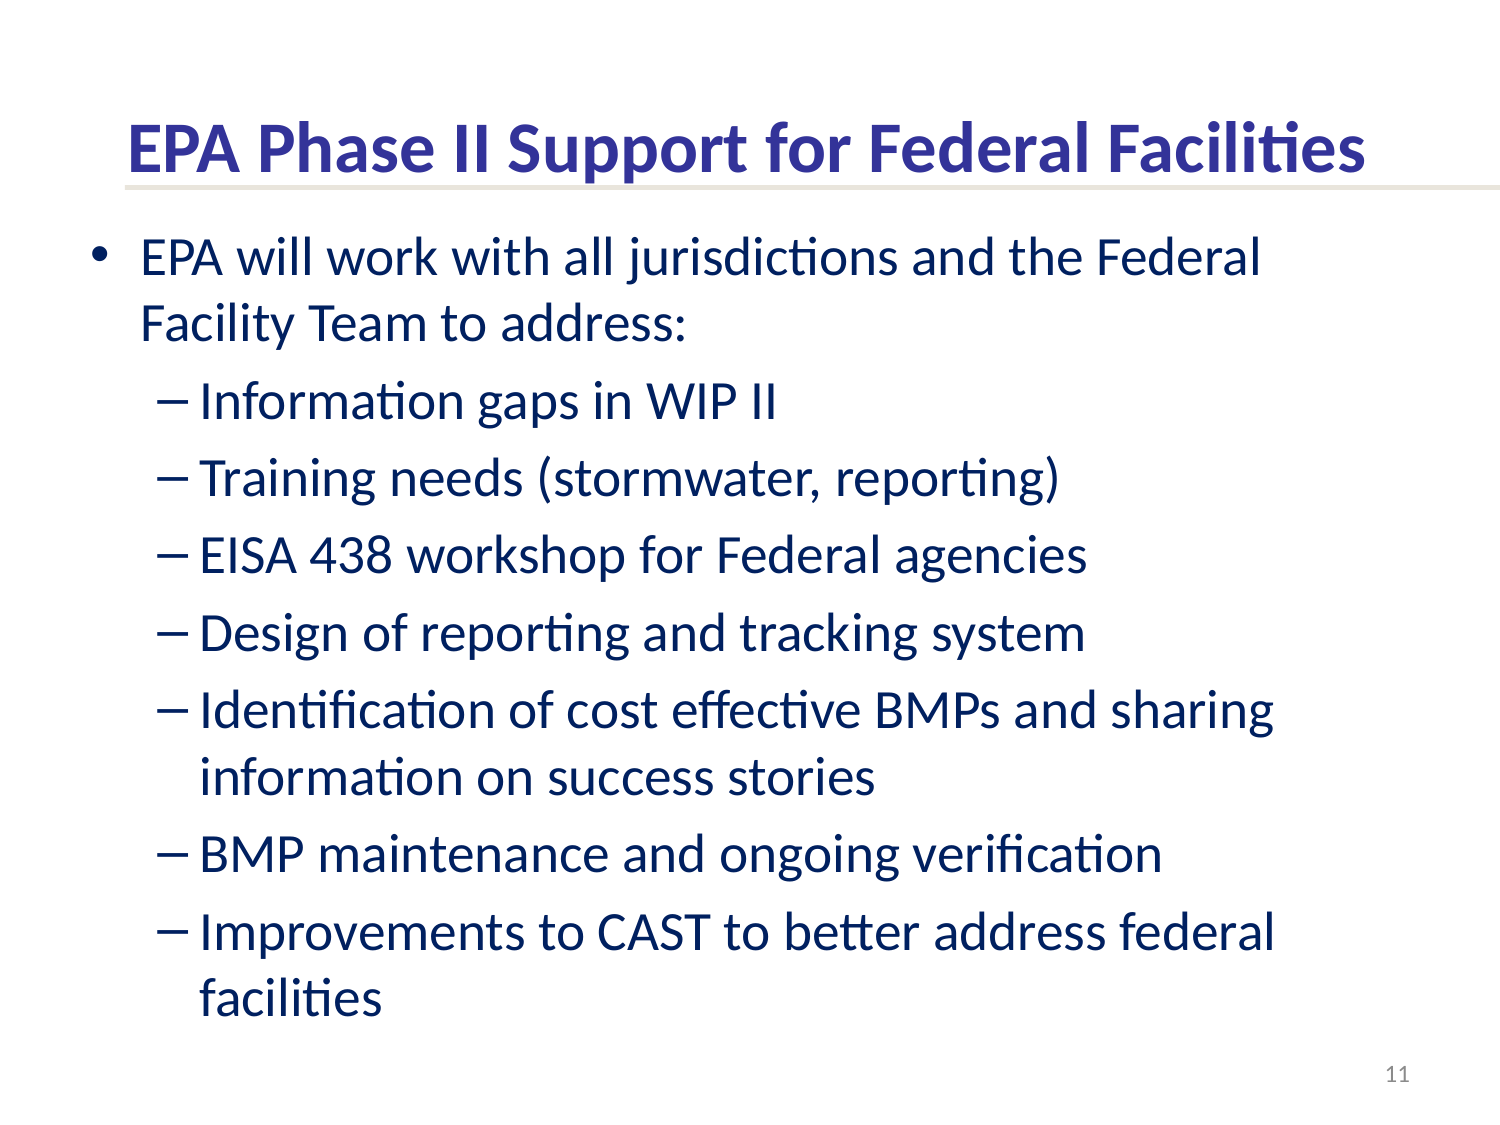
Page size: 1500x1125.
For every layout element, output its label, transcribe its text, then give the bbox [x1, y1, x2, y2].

title EPA Phase II Support for Federal Facilities [112, 50, 1413, 212]
slide_number 11 [1074, 1042, 1425, 1103]
list EPA will work with all jurisdictions and the Federal Facility Team to address: Information gaps in WIP II Training needs (stormwater, reporting) EISA 438 workshop for Federal agencies Design of reporting and tracking system Identification of cost effective BMPs and sharing information on success stories BMP maintenance and ongoing verification Improvements to CAST to better address federal facilities [75, 212, 1425, 1038]
